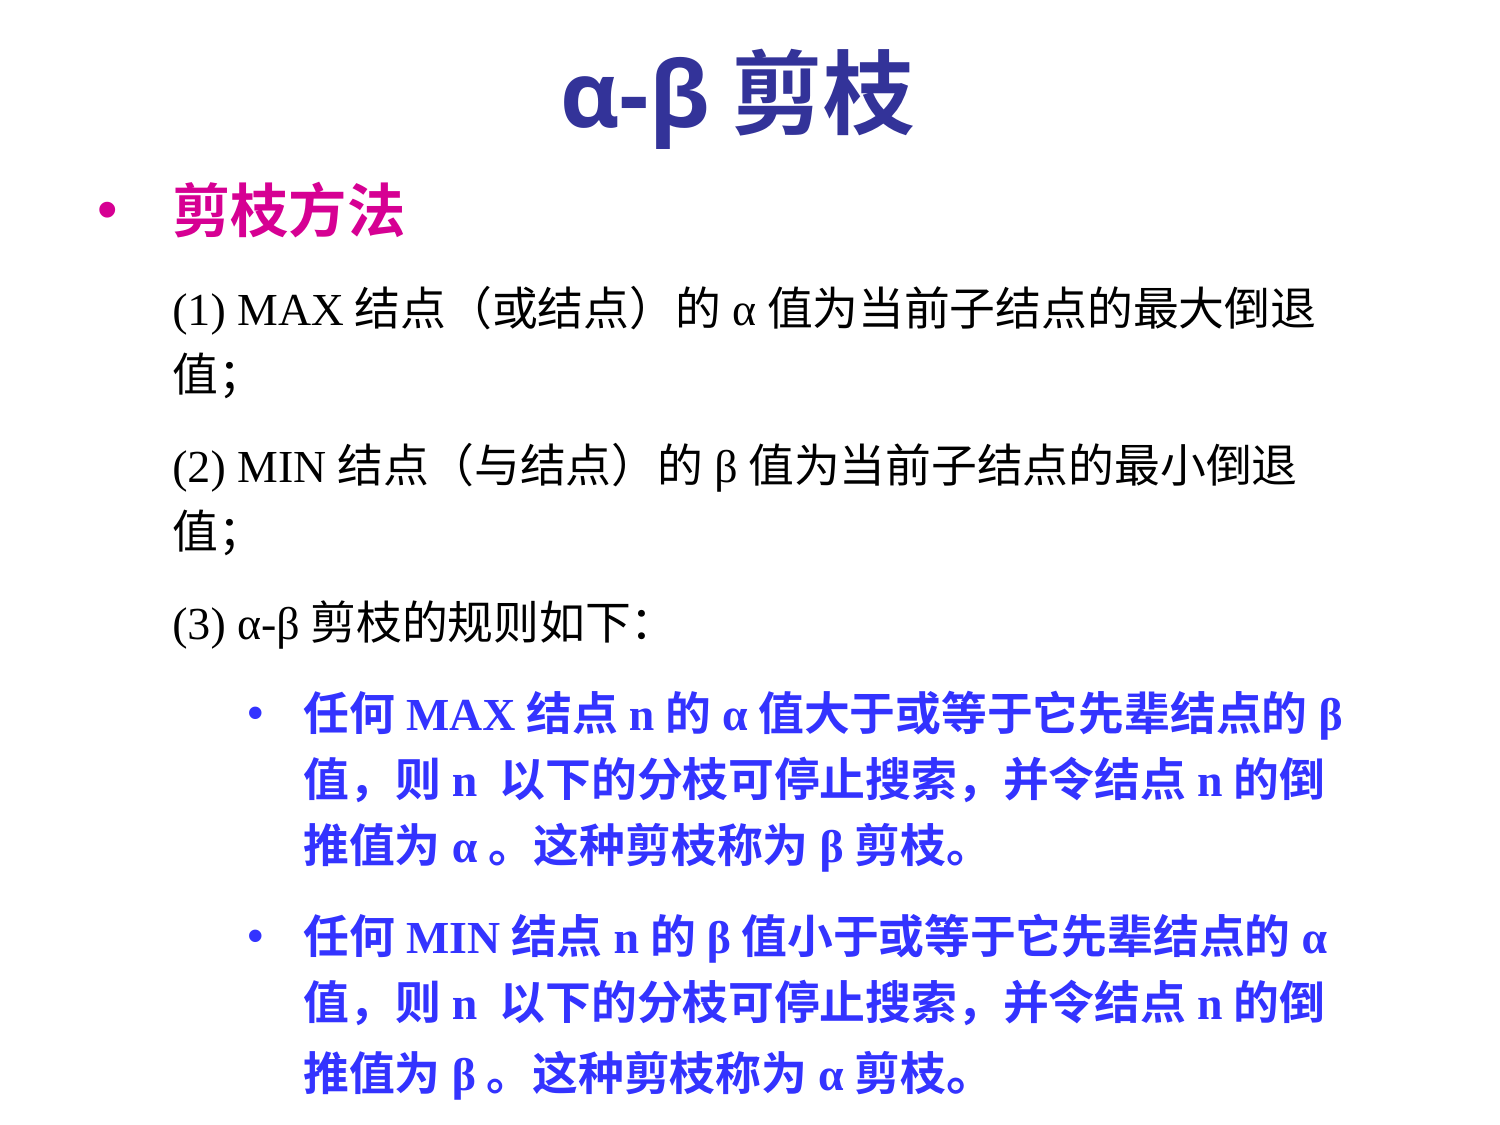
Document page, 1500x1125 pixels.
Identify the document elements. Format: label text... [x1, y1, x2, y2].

text_box α-β剪枝 [194, 28, 1282, 154]
text_box 剪枝方法 (1) MAX结点（或结点）的α值为当前子结点的最大倒退值； (2) MIN结点（与结点）的β值为当前子结点的最小倒退值； (3) α-β剪枝的规则如下： 任何MAX结点n的α值大于或等于它先辈结点的β值，则n 以下的分枝可停止搜索，并令结点n的倒推值为α。这种剪枝称为β剪枝。 任何MIN结点n的β值小于或等于它先辈结点的α值，则n 以下的分枝可停止搜索，并令结点n的倒推值为β。这种剪枝称为α剪枝。 [82, 166, 1365, 1125]
